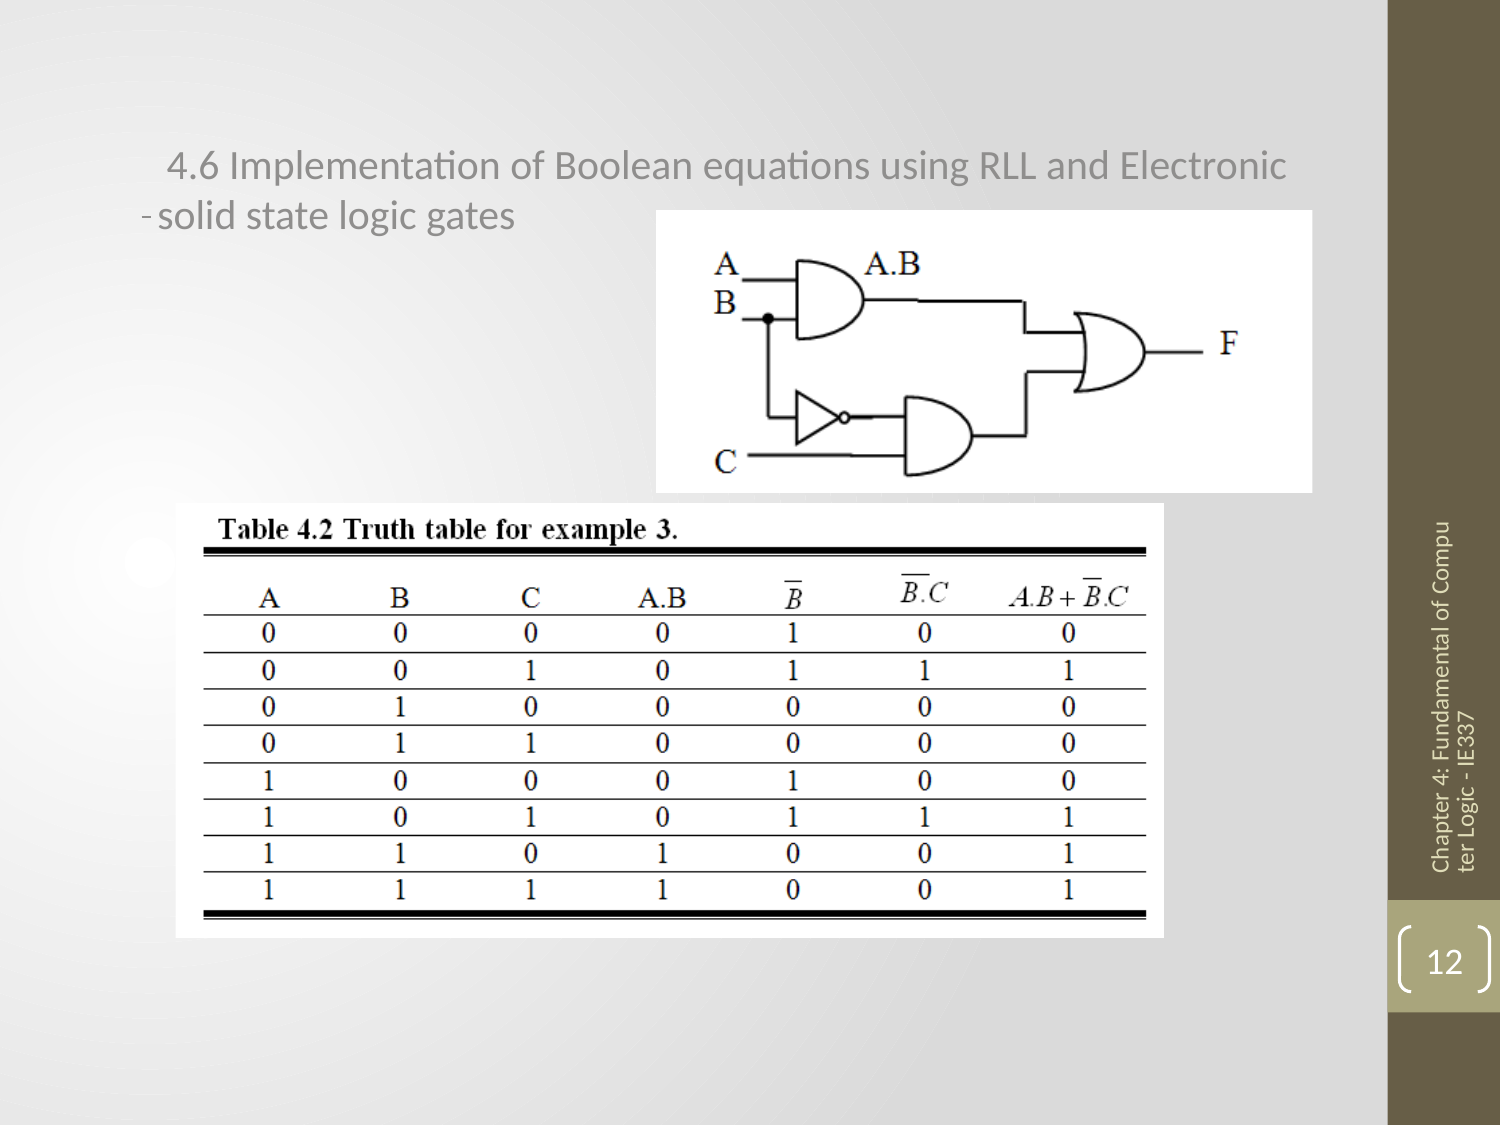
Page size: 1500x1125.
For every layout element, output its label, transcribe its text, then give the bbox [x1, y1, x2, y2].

footer Chapter 4: Fundamental of Computer Logic - IE337 [1408, 500, 1469, 889]
slide_number 12 [1397, 925, 1492, 994]
text_box 4.6 Implementation of Boolean equations using RLL and Electronic solid state logic gates [142, 130, 1350, 225]
picture [175, 503, 1165, 938]
subtitle [117, 105, 1325, 200]
picture [655, 210, 1313, 493]
